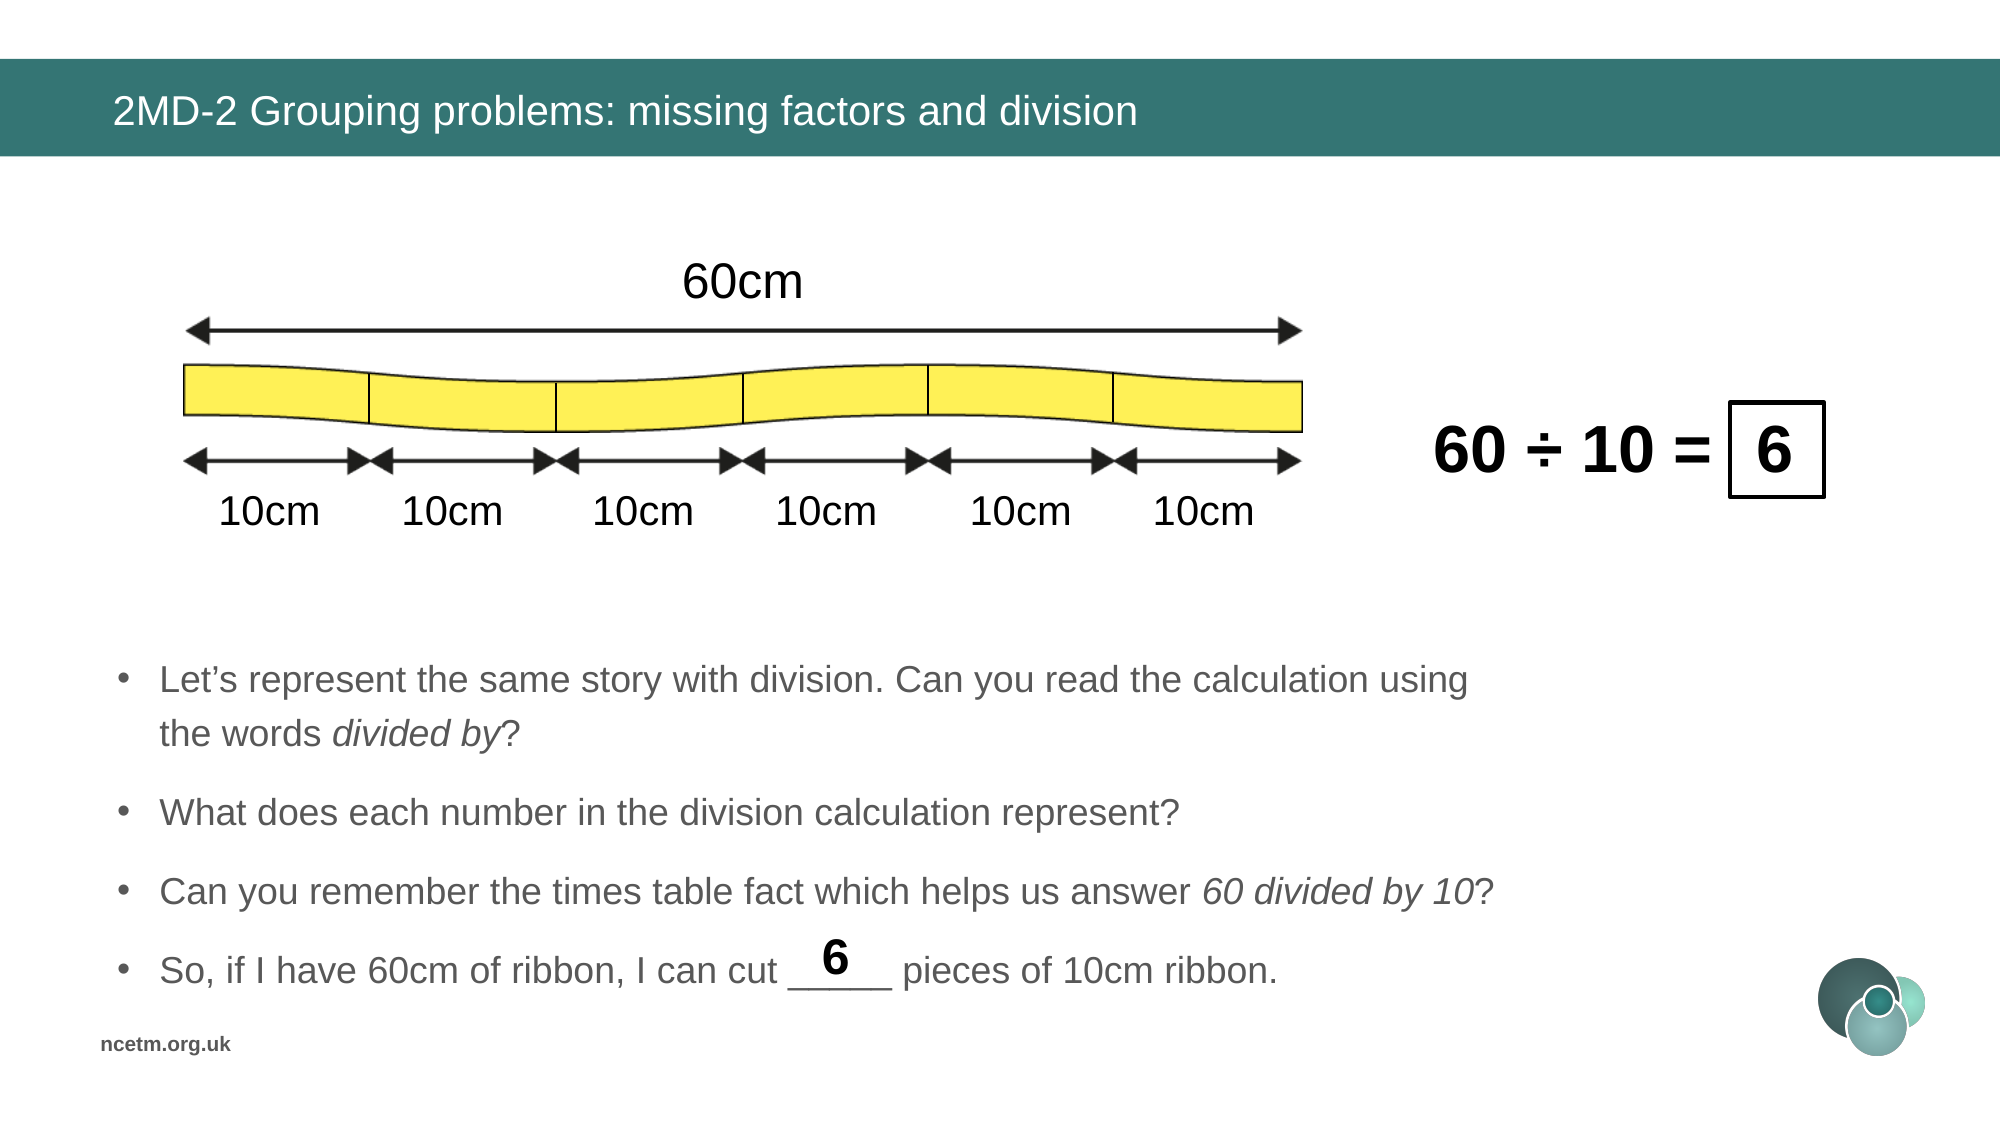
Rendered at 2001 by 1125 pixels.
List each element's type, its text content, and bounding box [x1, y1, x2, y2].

text_box 60 ÷ 10 = [1418, 398, 1728, 494]
text_box [1728, 400, 1826, 499]
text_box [741, 447, 926, 542]
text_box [183, 447, 368, 542]
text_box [1113, 447, 1303, 542]
text_box 6 [1741, 398, 1809, 494]
text_box 6 [807, 916, 865, 992]
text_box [369, 447, 554, 542]
picture [183, 336, 1303, 434]
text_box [555, 447, 740, 542]
picture [1818, 958, 1925, 1056]
title 2MD-2 Grouping problems: missing factors and division [97, 76, 1945, 147]
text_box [927, 447, 1112, 542]
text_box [184, 241, 1304, 351]
text_box Let’s represent the same story with division. Can you read the calculation using the words divided by? What does each number in the division calculation represent? Can you remember the times table fact which helps us answer 60 divided by 10? So, if I have 60cm of ribbon, I can cut _____ pieces of 10cm ribbon. [102, 638, 1531, 858]
